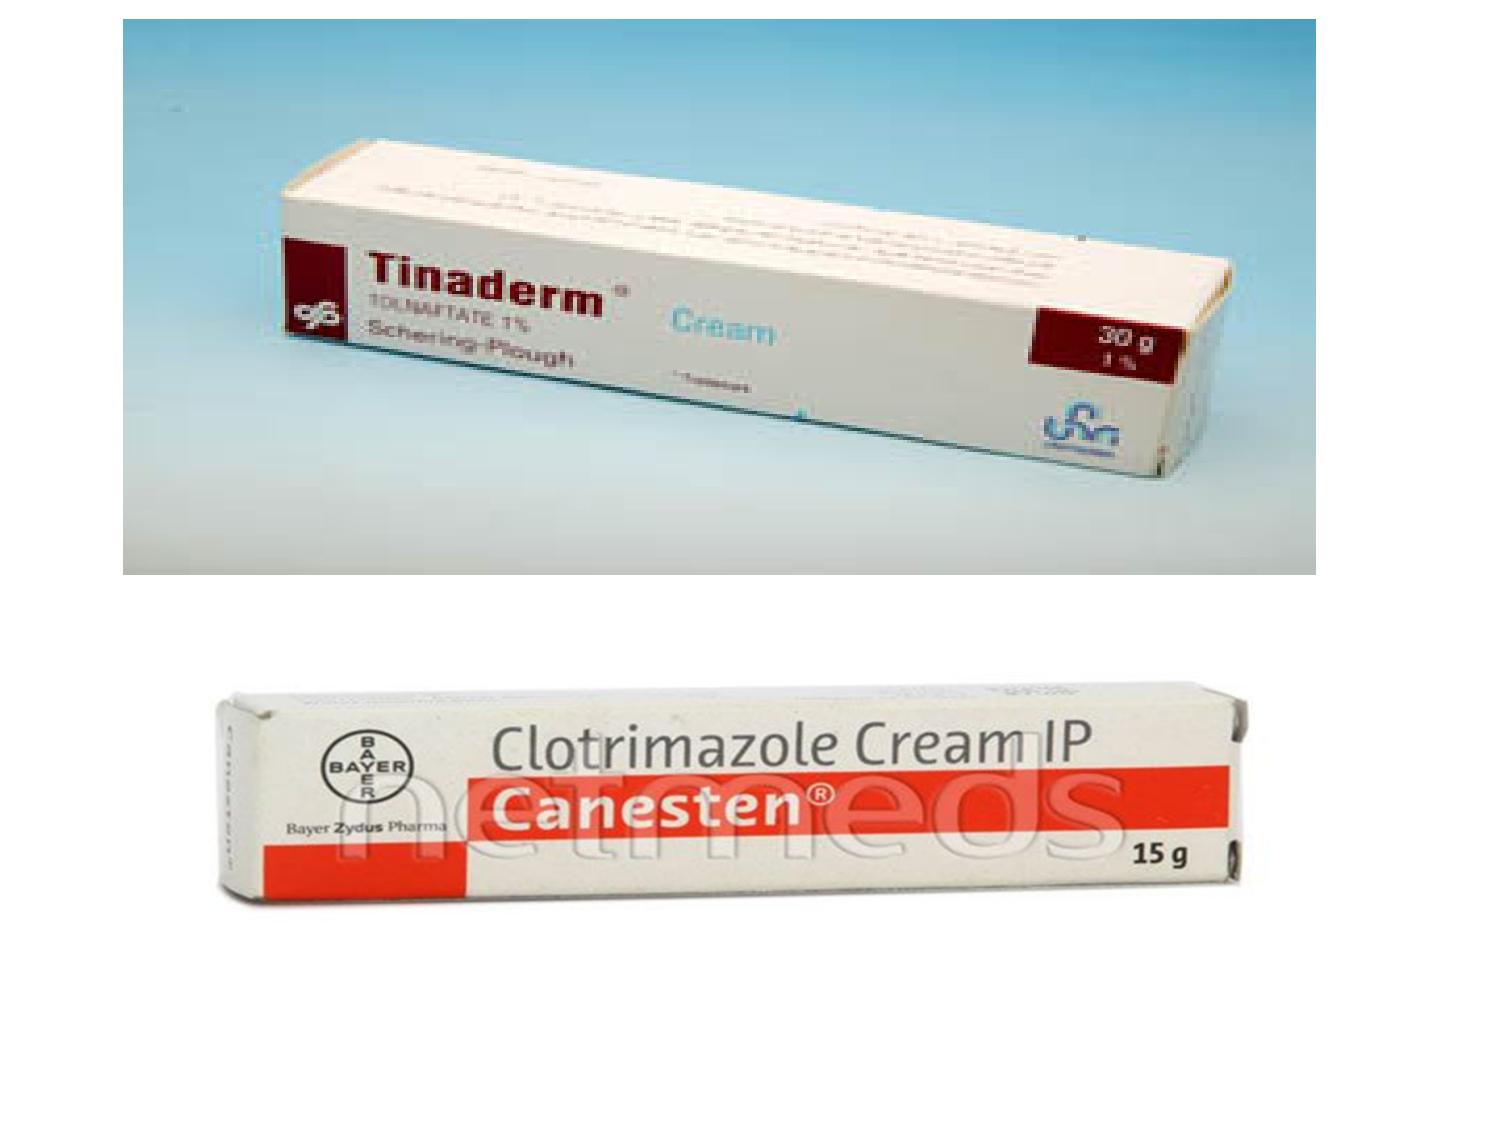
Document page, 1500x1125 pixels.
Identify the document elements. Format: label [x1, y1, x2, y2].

list [147, 609, 1316, 986]
picture [123, 18, 1316, 575]
